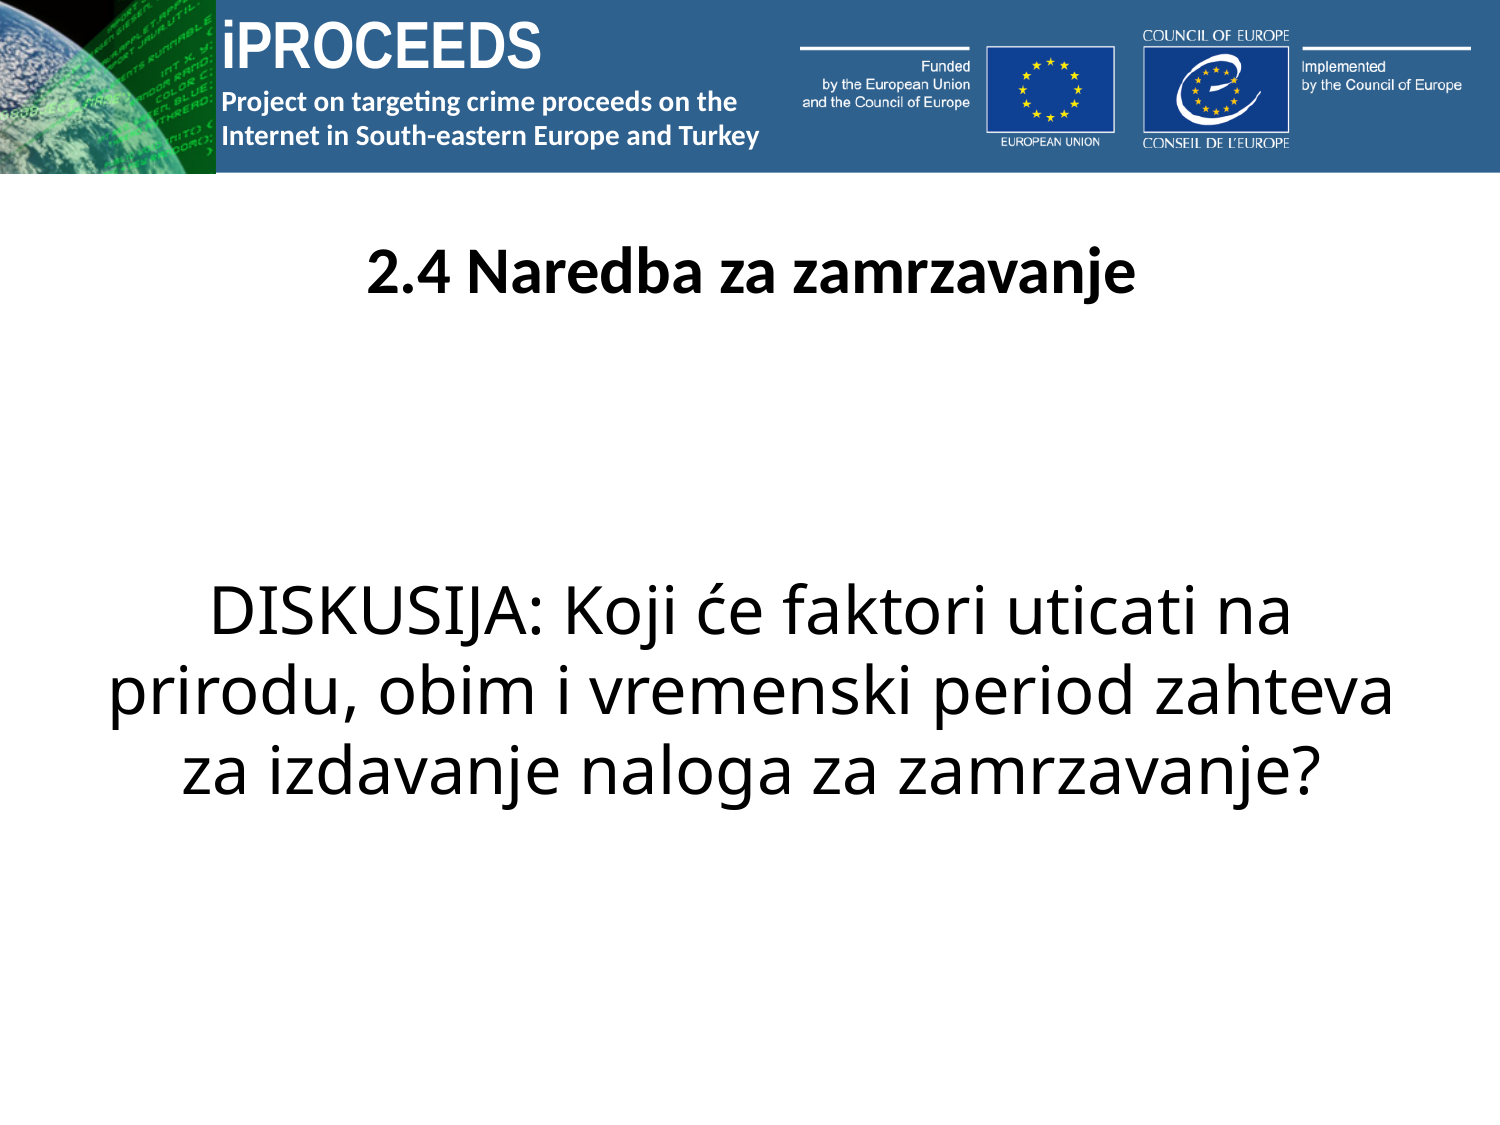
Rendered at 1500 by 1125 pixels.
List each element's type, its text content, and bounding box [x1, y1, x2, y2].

picture [0, 0, 216, 174]
list DISKUSIJA: Koji će faktori uticati na prirodu, obim i vremenski period zahteva za izdavanje naloga za zamrzavanje? [76, 373, 1428, 1017]
title 2.4 Naredba za zamrzavanje [76, 172, 1428, 361]
picture [800, 30, 1471, 148]
